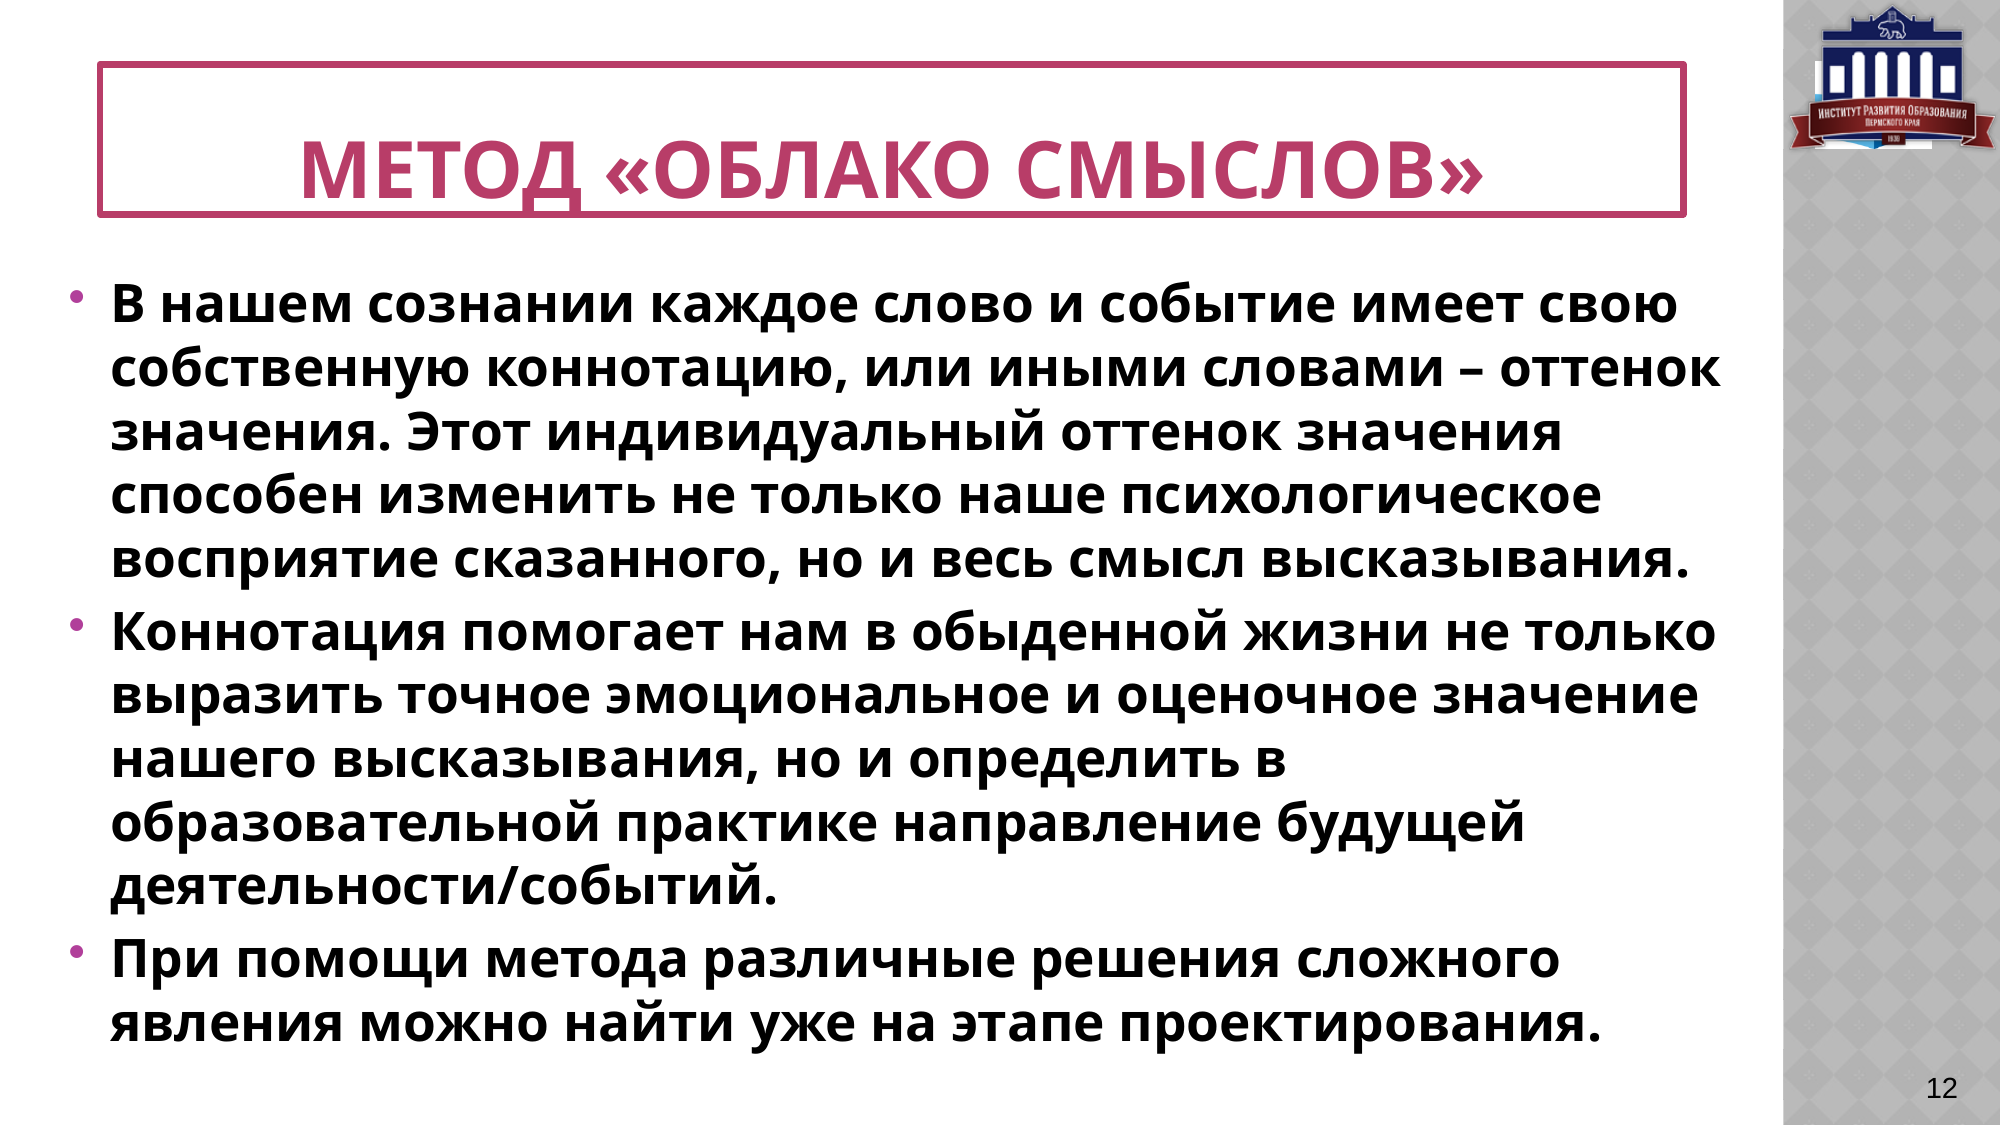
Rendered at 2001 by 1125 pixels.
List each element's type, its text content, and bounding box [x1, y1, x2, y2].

title Метод «Облако смыслов» [97, 61, 1687, 218]
picture [1784, 0, 2000, 155]
list В нашем сознании каждое слово и событие имеет свою собственную коннотацию, или иными словами – оттенок значения. Этот индивидуальный оттенок значения способен изменить не только наше психологическое восприятие сказанного, но и весь смысл высказывания. Коннотация помогает нам в обыденной жизни не только выразить точное эмоциональное и оценочное значение нашего высказывания, но и определить в образовательной практике направление будущей деятельности/событий. При помощи метода различные решения сложного явления можно найти уже на этапе проектирования. [55, 262, 1749, 1083]
